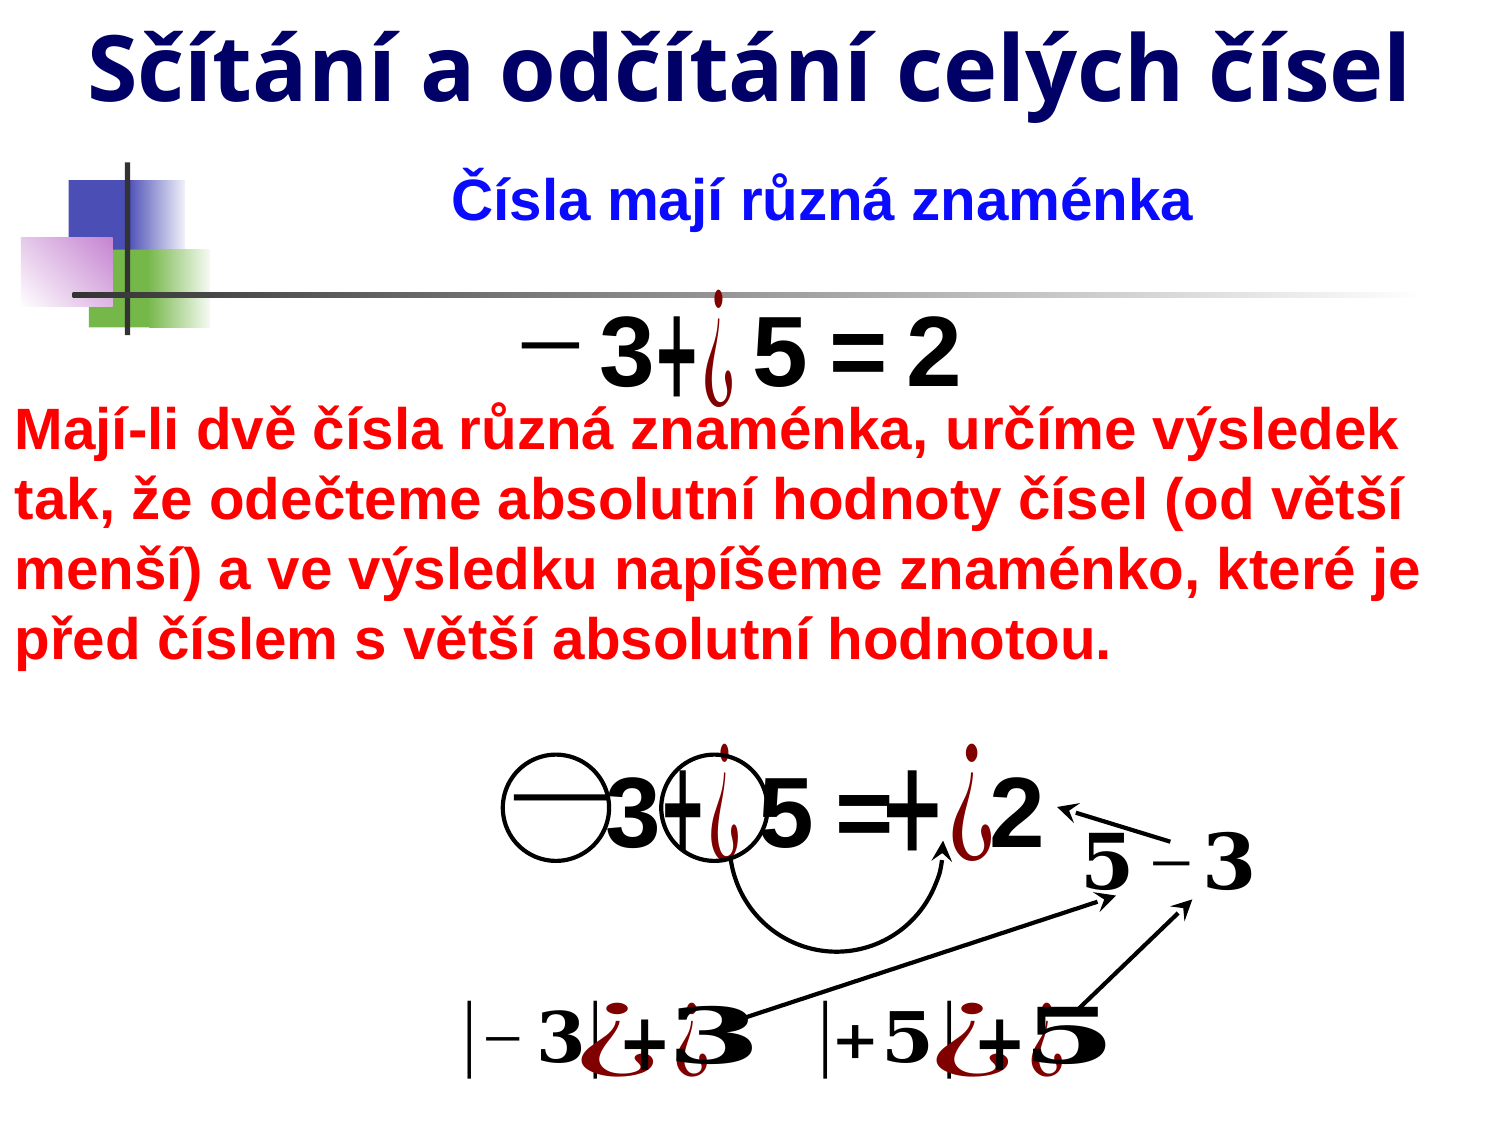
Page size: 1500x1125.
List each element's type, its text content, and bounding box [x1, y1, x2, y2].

text_box Mají-li dvě čísla různá znaménka, [0, 383, 1500, 469]
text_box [1076, 899, 1193, 1012]
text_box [1056, 807, 1171, 842]
text_box 2 [974, 739, 1058, 875]
text_box [730, 840, 953, 895]
text_box 5 [738, 278, 814, 383]
text_box [502, 754, 610, 861]
title Sčítání a odčítání celých čísel [0, 18, 1500, 128]
text_box Mají-li dvě čísla různá znaménka, určíme výsledek tak, že odečteme absolutní hodnoty čísel (od větší menší) a ve výsledku napíšeme znaménko, které je před číslem s větší absolutní hodnotou. [0, 609, 1500, 679]
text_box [743, 895, 1117, 1019]
text_box 3 [590, 739, 685, 875]
text_box [661, 754, 768, 861]
text_box 5 [744, 739, 820, 855]
text_box Mají-li dvě čísla různá znaménka, určíme výsledek tak, že odečteme absolutní hodnoty čísel (od větší menší) [0, 469, 1500, 609]
text_box 3 [584, 278, 679, 383]
text_box = [814, 278, 898, 383]
text_box = [820, 739, 904, 846]
text_box Čísla mají různá znaménka [236, 154, 1410, 240]
